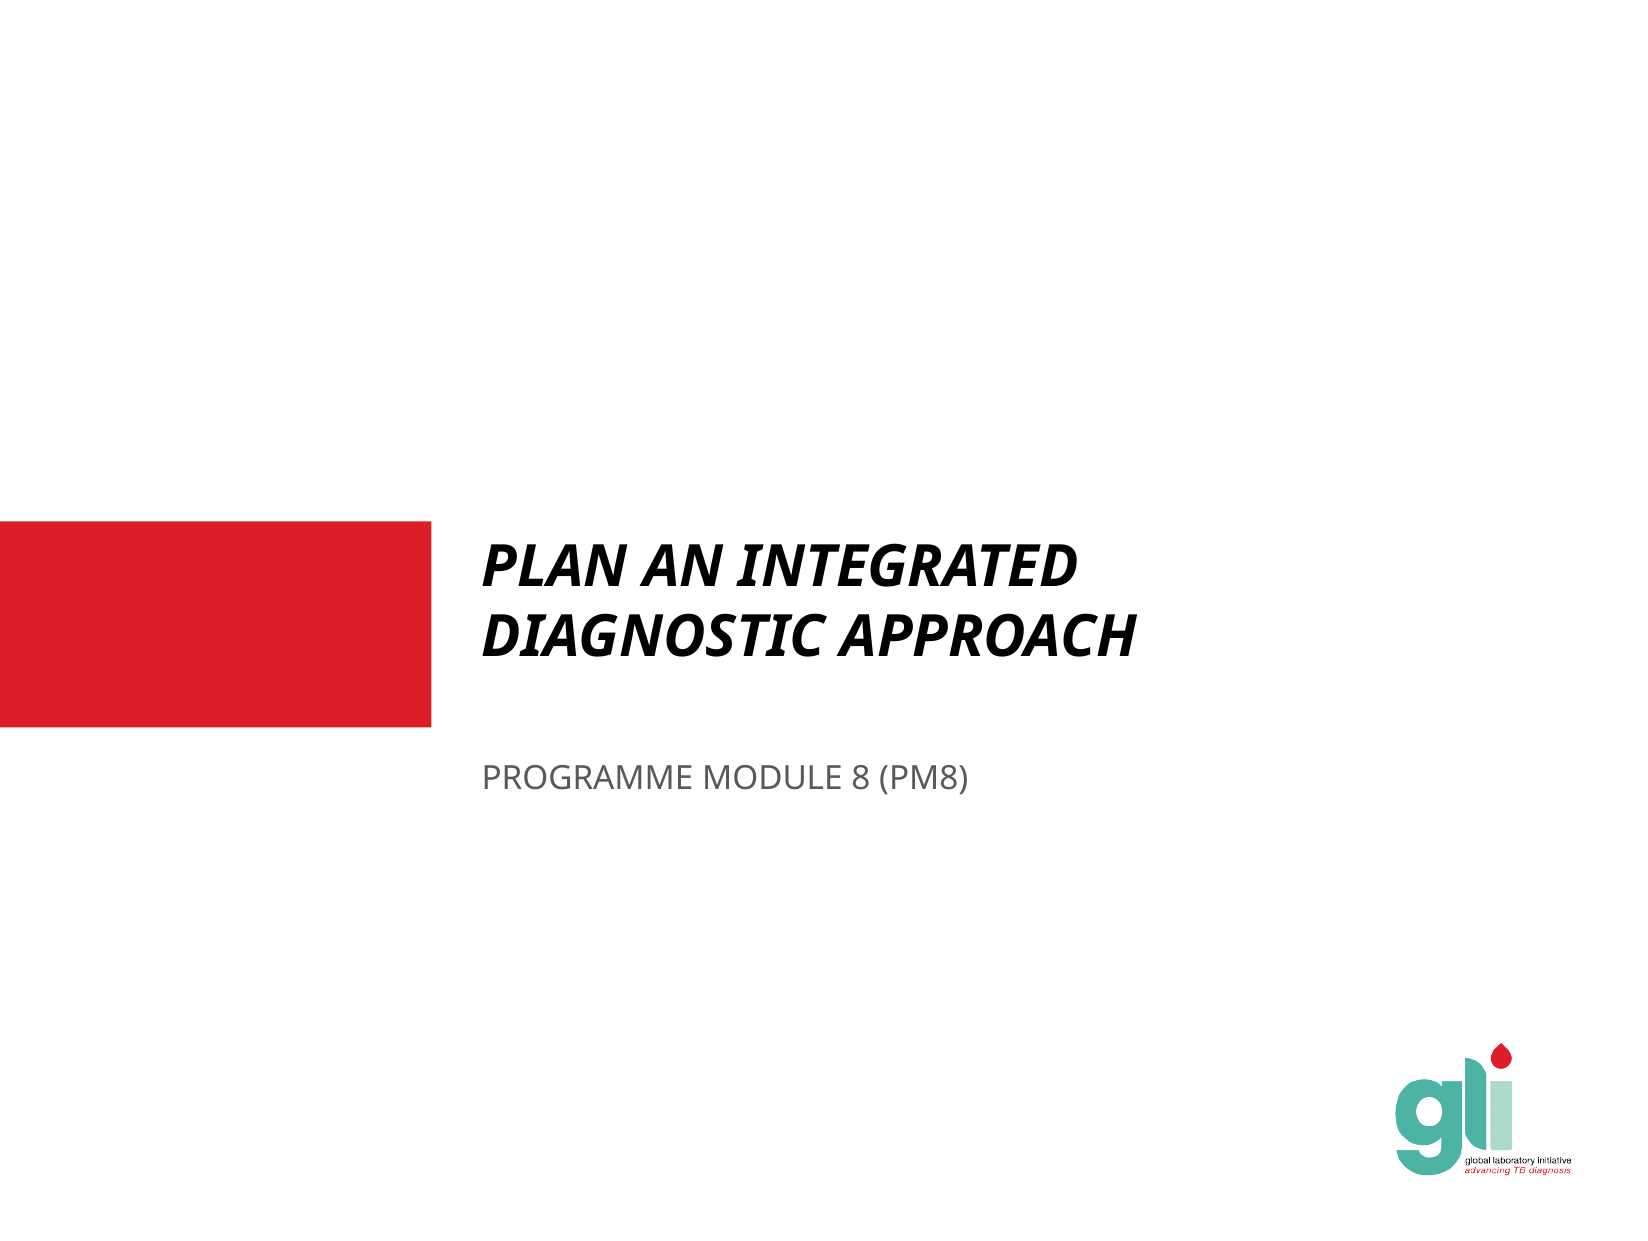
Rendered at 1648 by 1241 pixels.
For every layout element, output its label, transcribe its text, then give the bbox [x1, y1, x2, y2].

text_box [0, 520, 432, 728]
text_box PROGRAMME MODULE 8 (PM8) [466, 748, 1025, 804]
picture [1388, 1037, 1577, 1181]
text_box PLAN AN INTEGRATED DIAGNOSTIC APPROACH [466, 521, 1389, 676]
slide_number 1 [1163, 1154, 1535, 1221]
